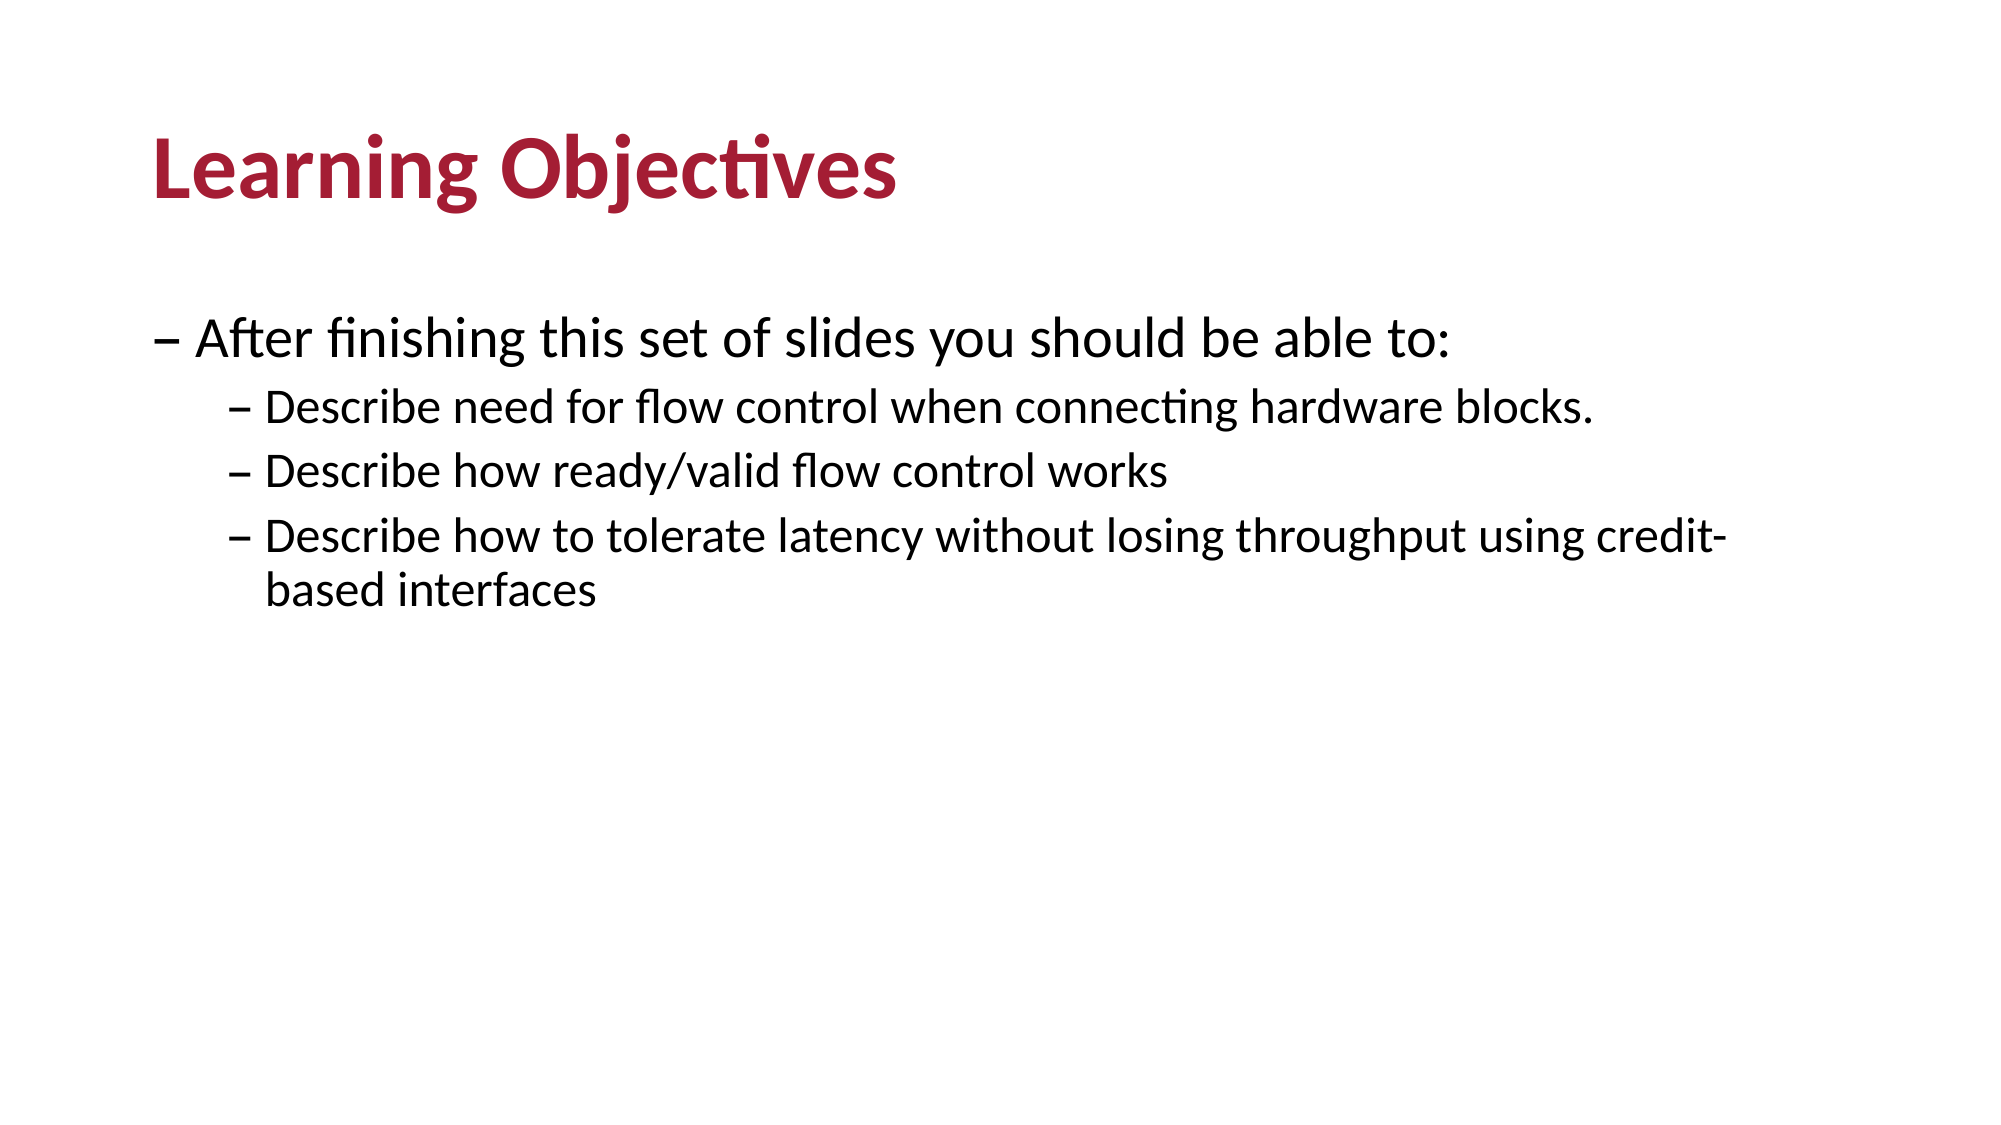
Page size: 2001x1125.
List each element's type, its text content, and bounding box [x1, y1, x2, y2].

title Learning Objectives [137, 59, 1863, 278]
list After finishing this set of slides you should be able to: Describe need for flow control when connecting hardware blocks. Describe how ready/valid flow control works Describe how to tolerate latency without losing throughput using credit-based interfaces [137, 299, 1863, 1014]
